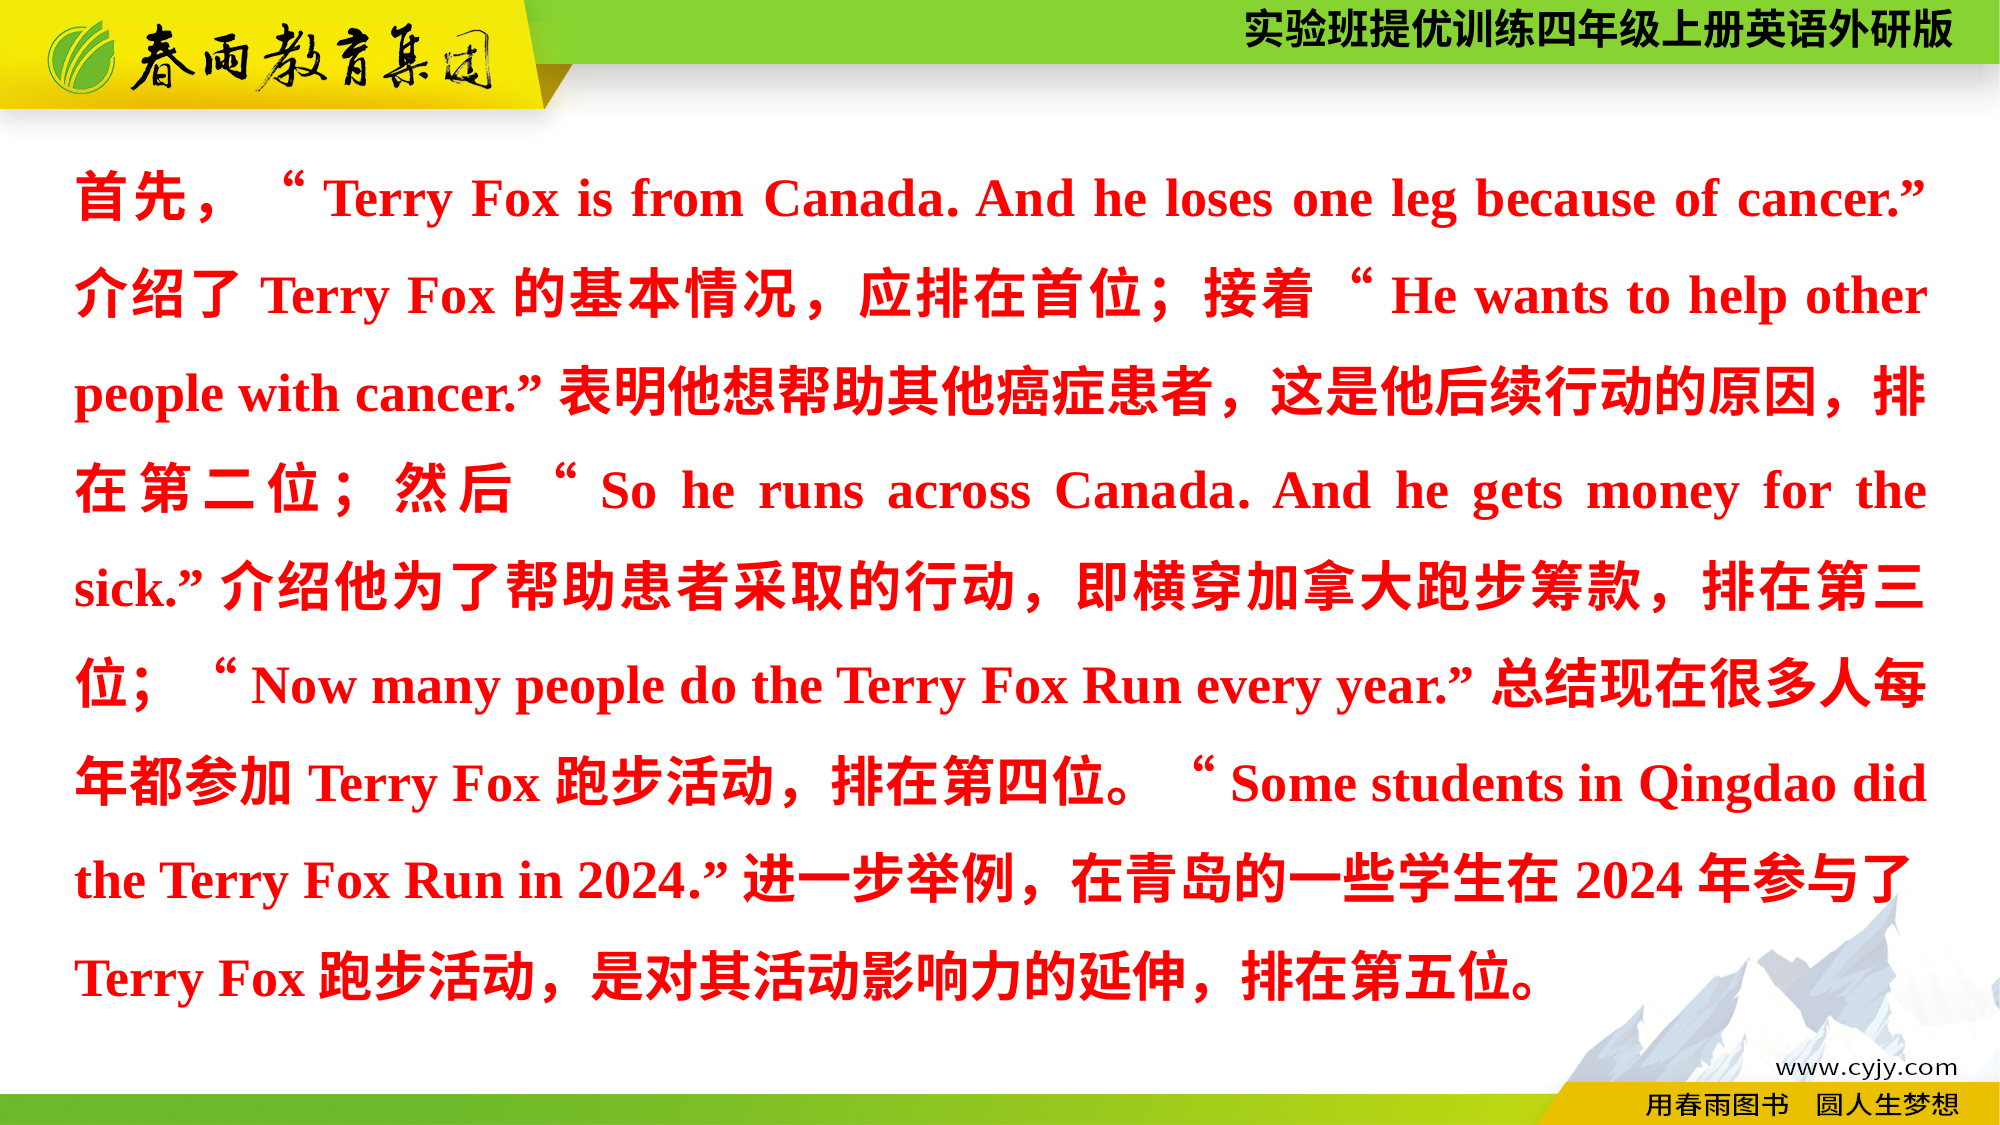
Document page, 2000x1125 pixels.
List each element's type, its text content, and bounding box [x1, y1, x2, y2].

list 首先，“Terry Fox is from Canada. And he loses one leg because of cancer.” 介绍了Terry Fox的基本情况，应排在首位；接着“He wants to help other people with cancer.”表明他想帮助其他癌症患者，这是他后续行动的原因，排在第二位；然后“So he runs across Canada. And he gets money for the sick.”介绍他为了帮助患者采取的行动，即横穿加拿大跑步筹款，排在第三位；“Now many people do the Terry Fox Run every year.”总结现在很多人每年都参加Terry Fox跑步活动，排在第四位。“Some students in Qingdao did the Terry Fox Run in 2024.”进一步举例，在青岛的一些学生在2024年参与了Terry Fox跑步活动，是对其活动影响力的延伸，排在第五位。 [59, 122, 1944, 1024]
picture [0, 0, 2000, 1125]
